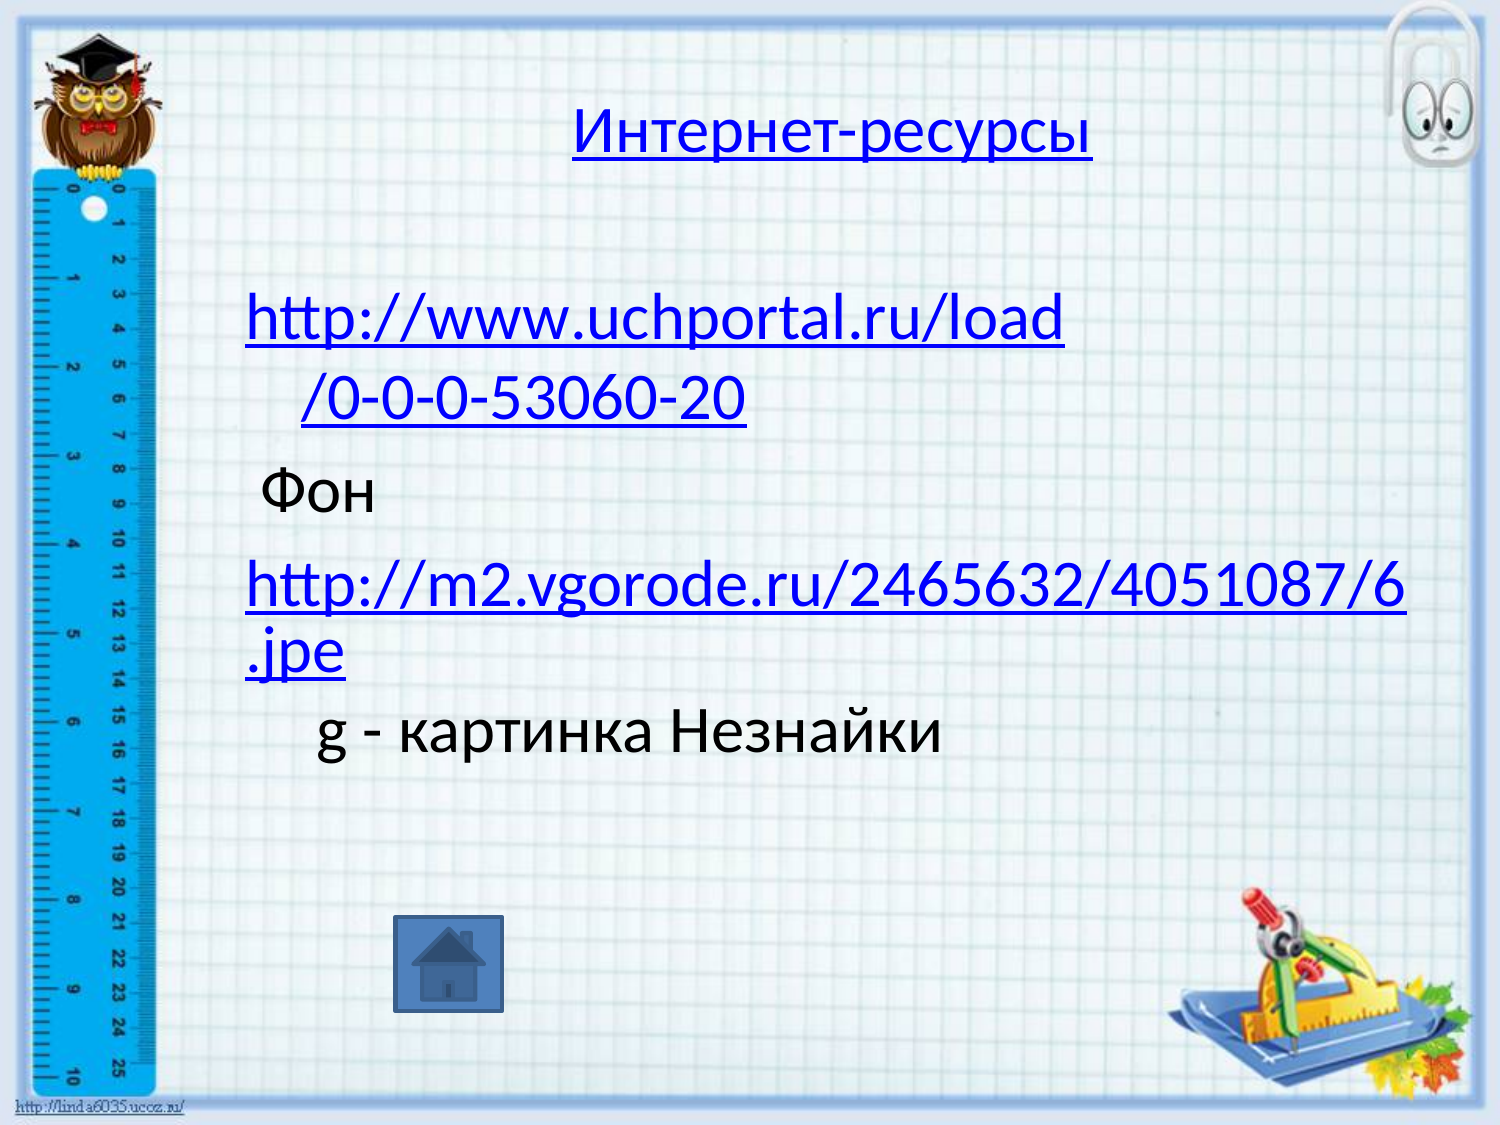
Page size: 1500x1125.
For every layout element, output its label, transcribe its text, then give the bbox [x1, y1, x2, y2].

text_box [393, 915, 504, 1013]
list Интернет-ресурсы http://www.uchportal.ru/load/0-0-0-53060-20 Фон http://m2.vgorode.ru/2465632/4051087/6.jpe g - картинка Незнайки [230, 78, 1436, 799]
picture [0, 0, 1500, 1125]
